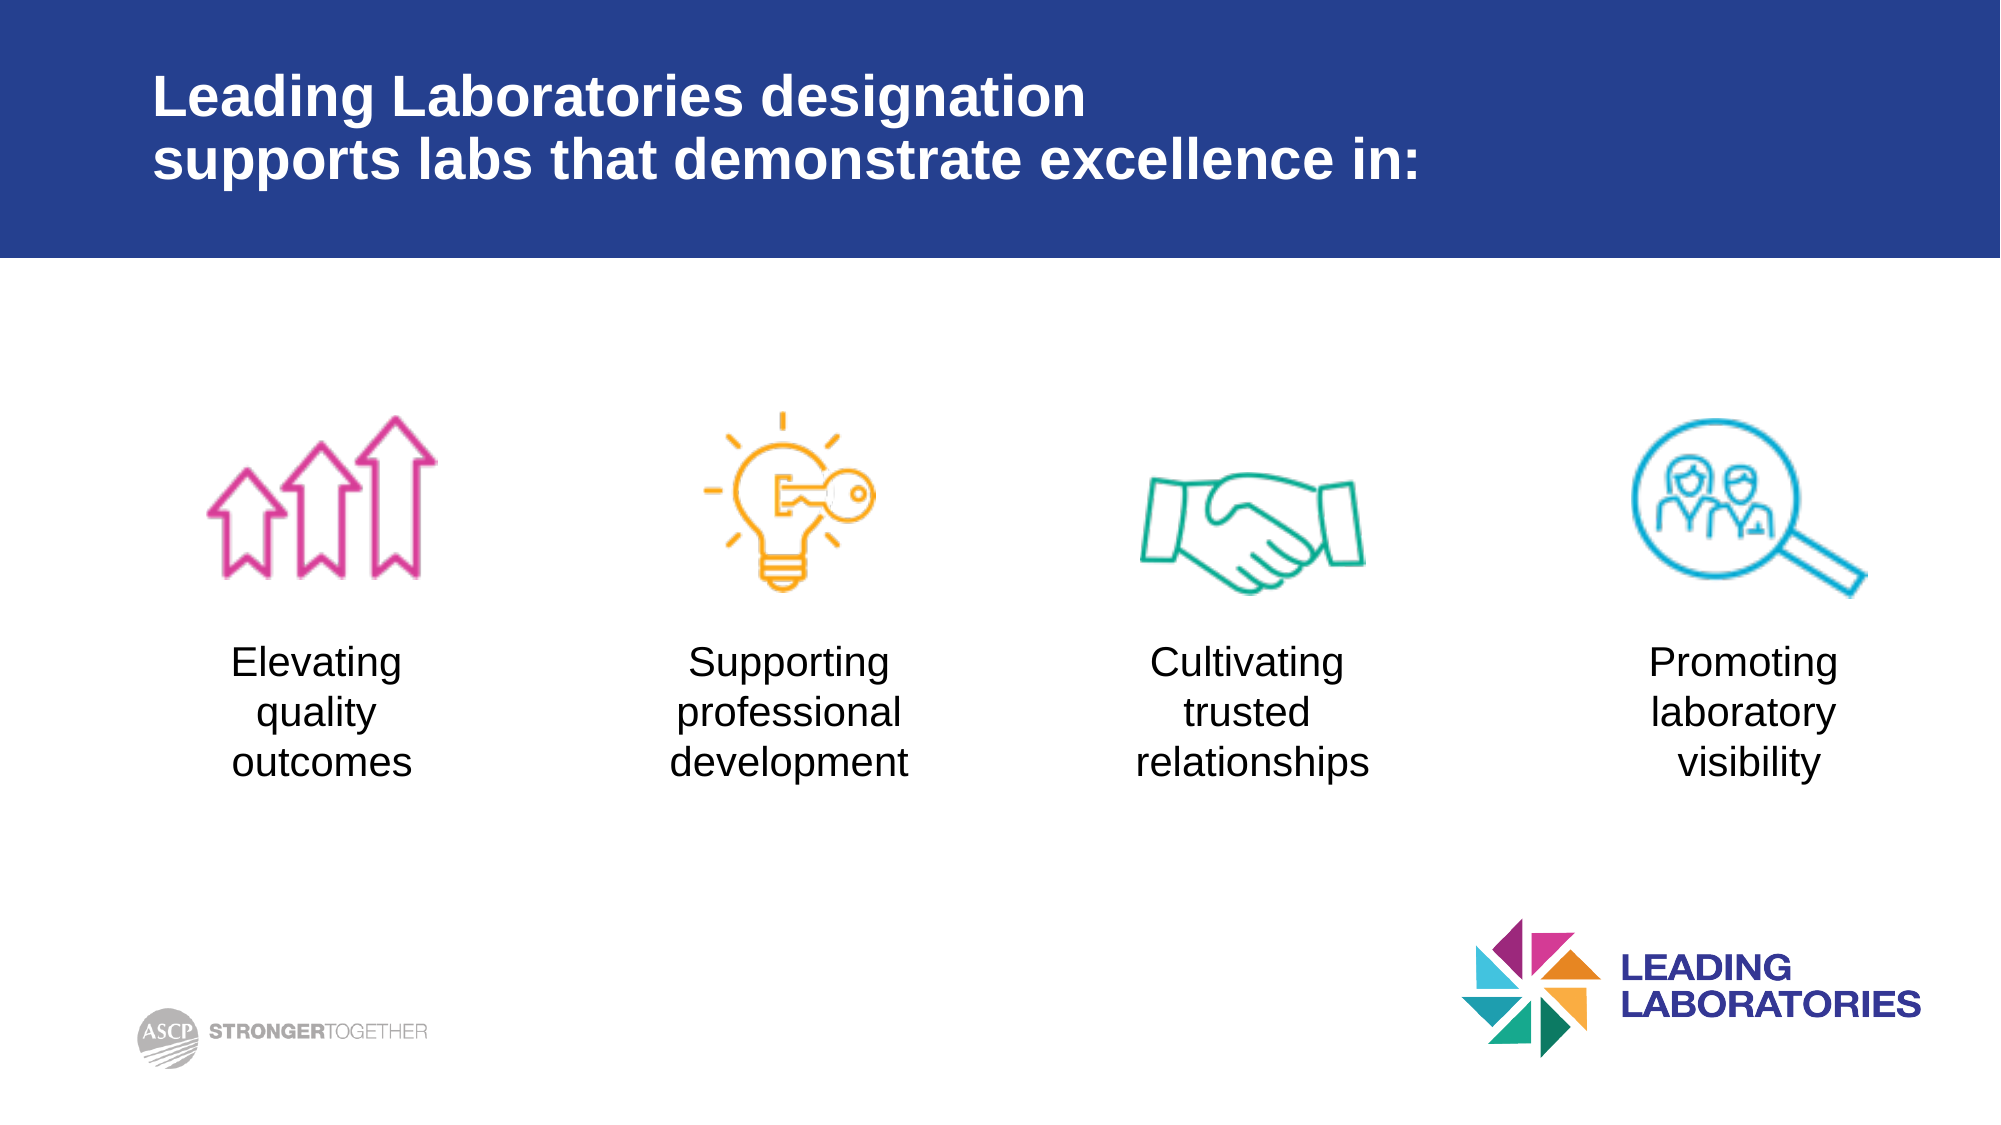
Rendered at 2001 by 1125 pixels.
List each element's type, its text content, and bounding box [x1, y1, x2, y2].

text_box Supporting professional development [556, 627, 1022, 793]
title Leading Laboratories designation supports labs that demonstrate excellence in: [137, 20, 1503, 238]
picture [1630, 417, 1869, 599]
picture [1460, 918, 1921, 1059]
picture [703, 411, 876, 593]
text_box Promoting laboratory visibility [1622, 627, 1877, 793]
text_box Elevating quality outcomes [141, 627, 504, 793]
picture [137, 1008, 427, 1069]
text_box Cultivating trusted relationships [1099, 627, 1407, 793]
picture [206, 415, 439, 580]
picture [1140, 472, 1366, 596]
